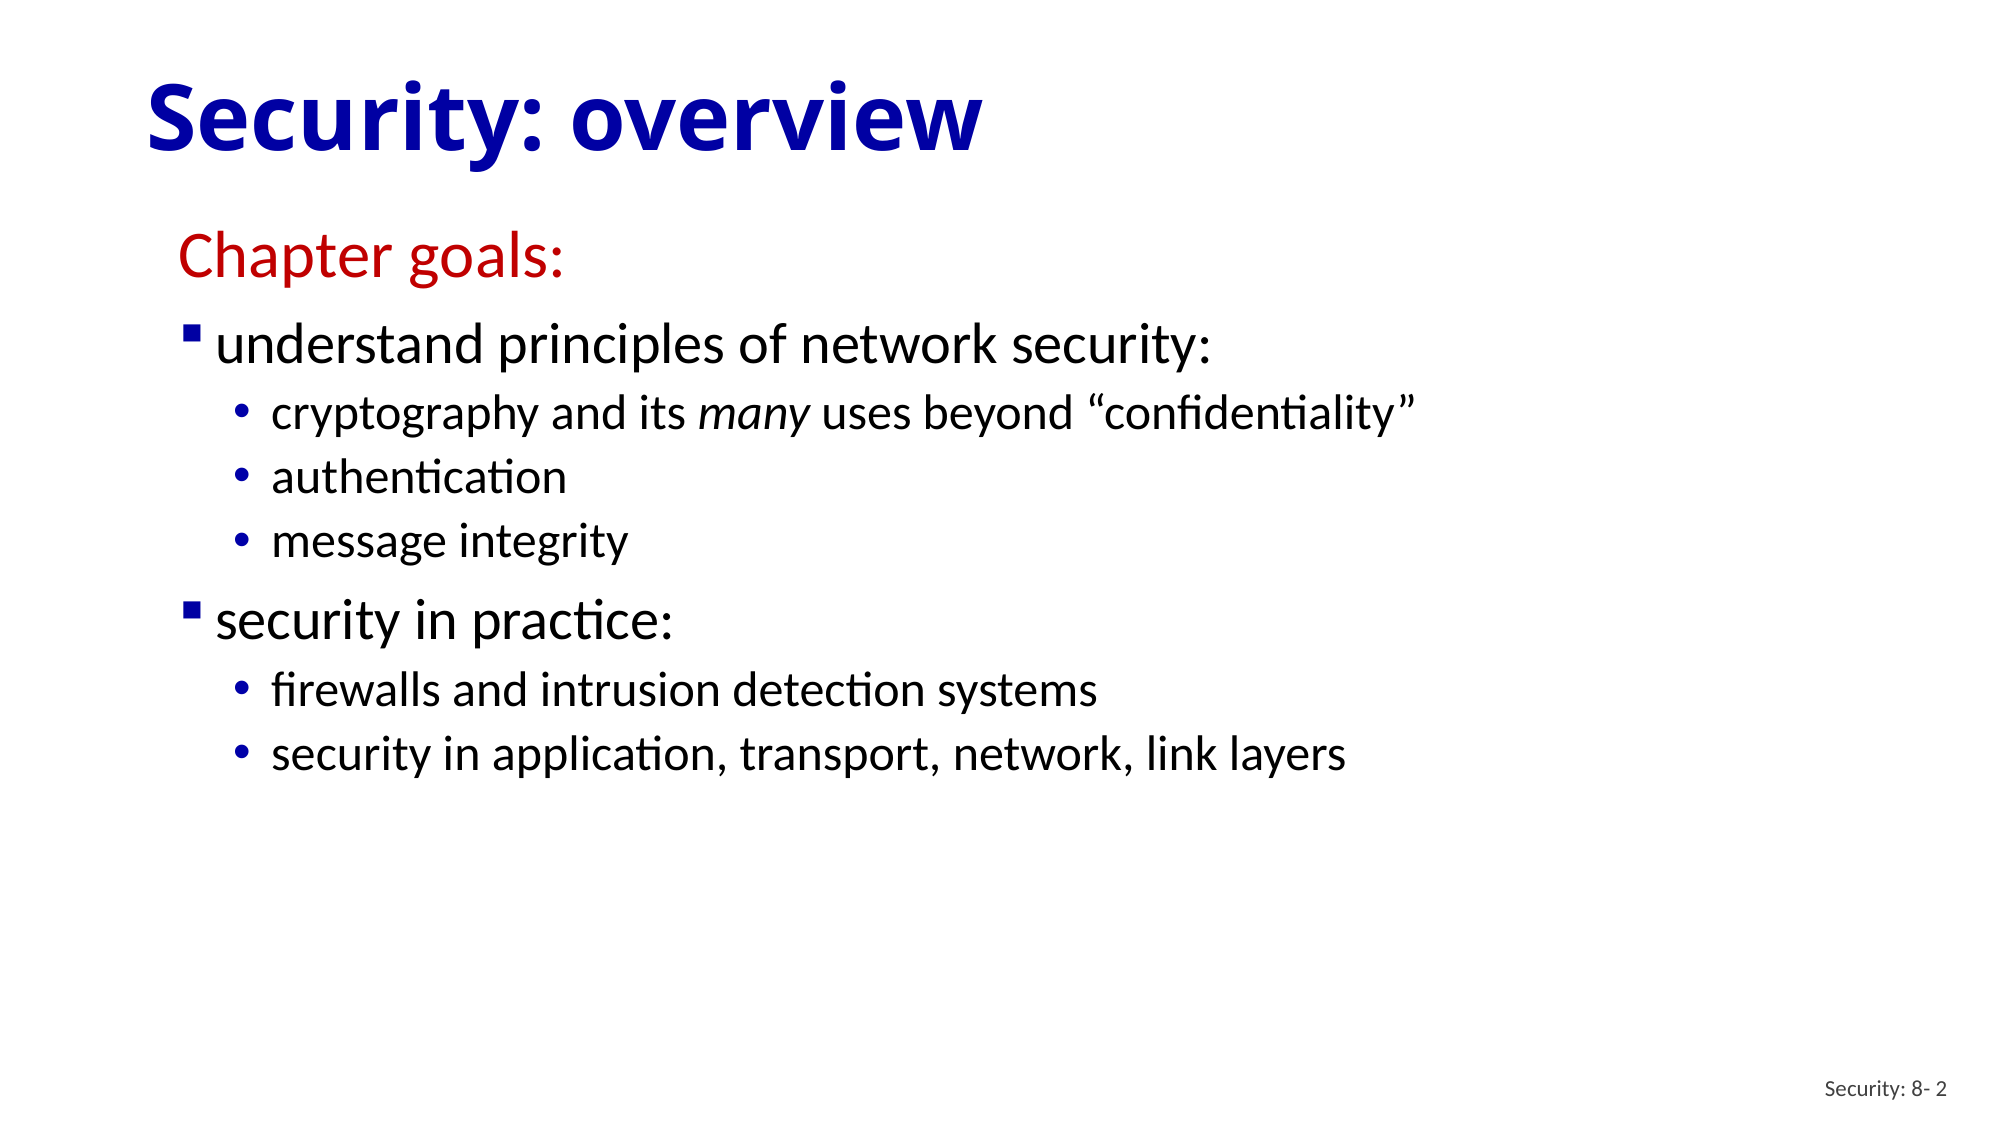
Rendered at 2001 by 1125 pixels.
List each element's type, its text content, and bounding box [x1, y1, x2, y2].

text_box Chapter goals: understand principles of network security: cryptography and its many uses beyond “confidentiality” authentication message integrity security in practice: firewalls and intrusion detection systems security in application, transport, network, link layers [142, 212, 1508, 1029]
title Security: overview [131, 47, 1856, 195]
slide_number Security: 8- 2 [1512, 1056, 1963, 1117]
